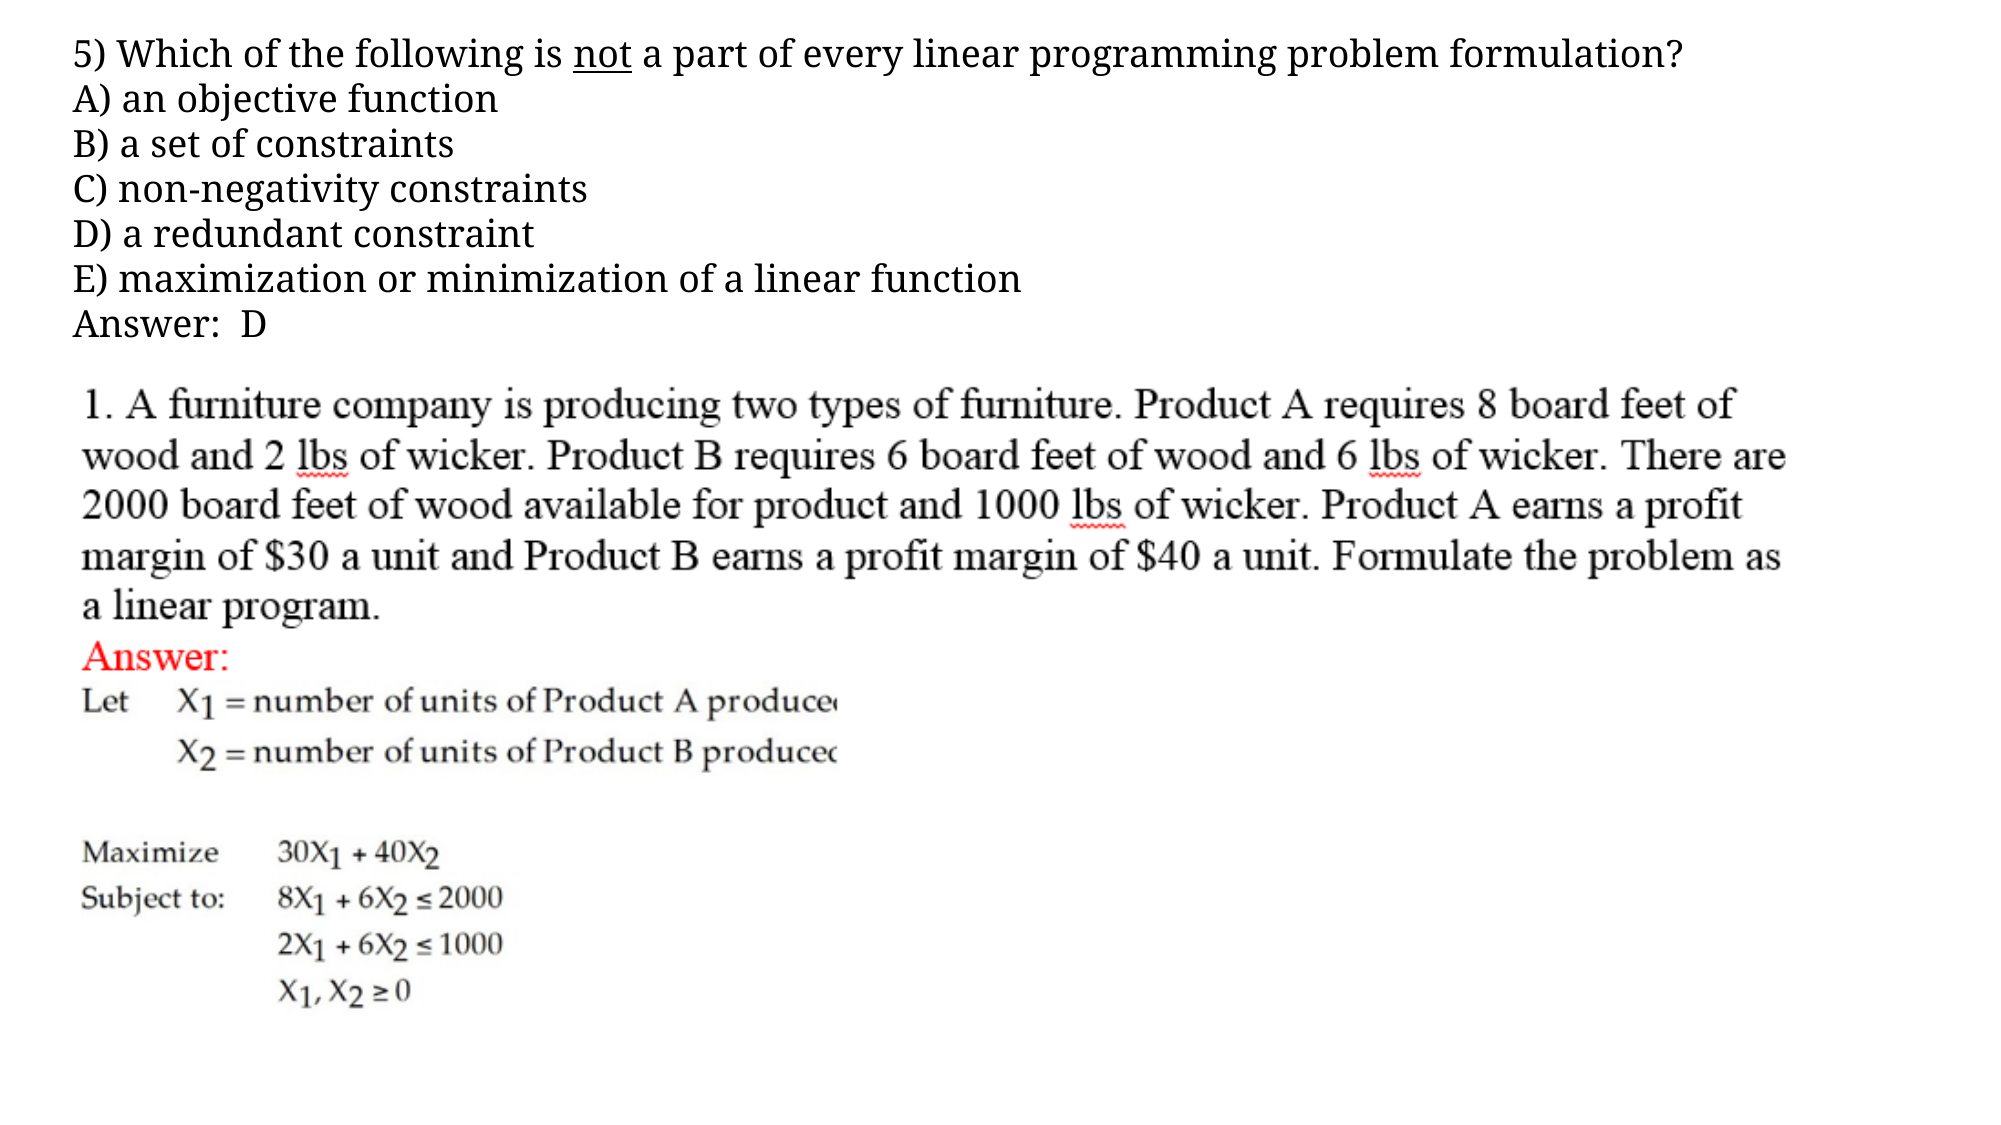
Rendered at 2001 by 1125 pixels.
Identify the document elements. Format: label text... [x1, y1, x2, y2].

text_box 5) Which of the following is not a part of every linear programming problem formulation? A) an objective function B) a set of constraints C) non-negativity constraints D) a redundant constraint E) maximization or minimization of a linear function Answer: D [57, 22, 1729, 353]
picture [72, 373, 1795, 1025]
